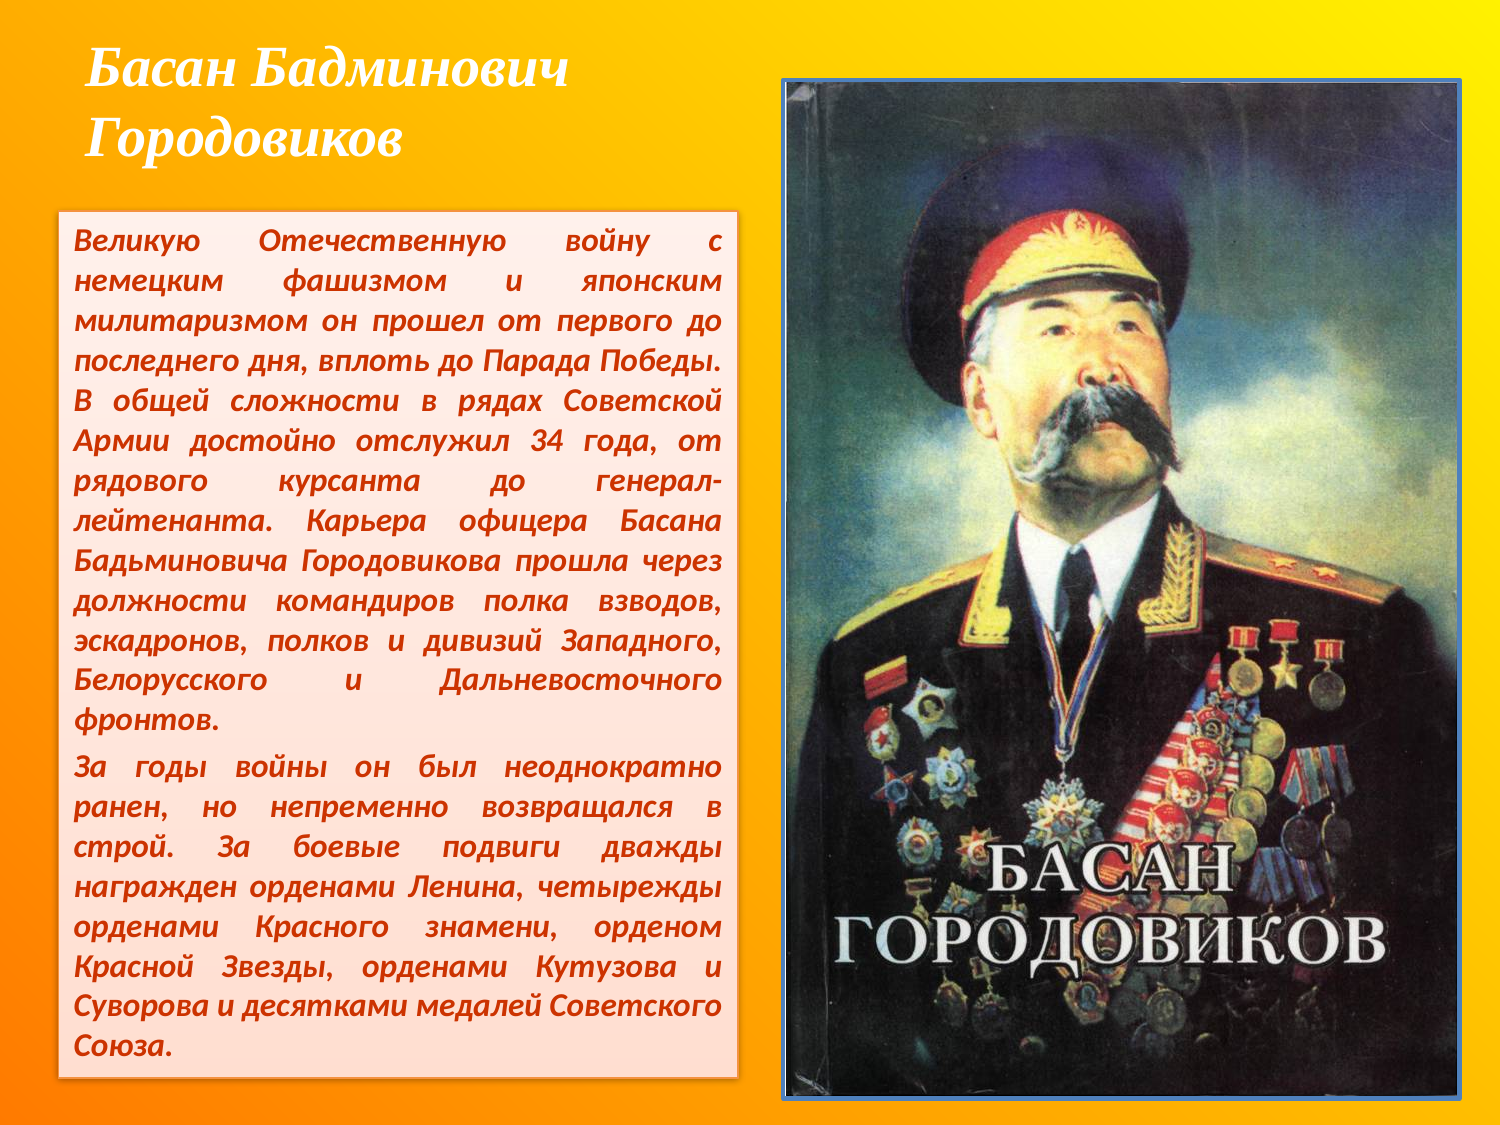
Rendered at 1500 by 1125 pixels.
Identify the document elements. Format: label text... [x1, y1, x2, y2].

title Басан Бадминович Городовиков [70, 35, 746, 176]
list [784, 81, 1458, 1097]
list Великую Отечественную войну с немецким фашизмом и японским милитаризмом он прошел от первого до последнего дня, вплоть до Парада Победы. В общей сложности в рядах Советской Армии достойно отслужил 34 года, от рядового курсанта до генерал-лейтенанта. Карьера офицера Басана Бадьминовича Городовикова прошла через должности командиров полка взводов, эскадронов, полков и дивизий Западного, Белорусского и Дальневосточного фронтов. За годы войны он был неоднократно ранен, но непременно возвращался в строй. За боевые подвиги дважды награжден орденами Ленина, четырежды орденами Красного знамени, орденом Красной Звезды, орденами Кутузова и Суворова и десятками медалей Советского Союза. [58, 210, 739, 1079]
